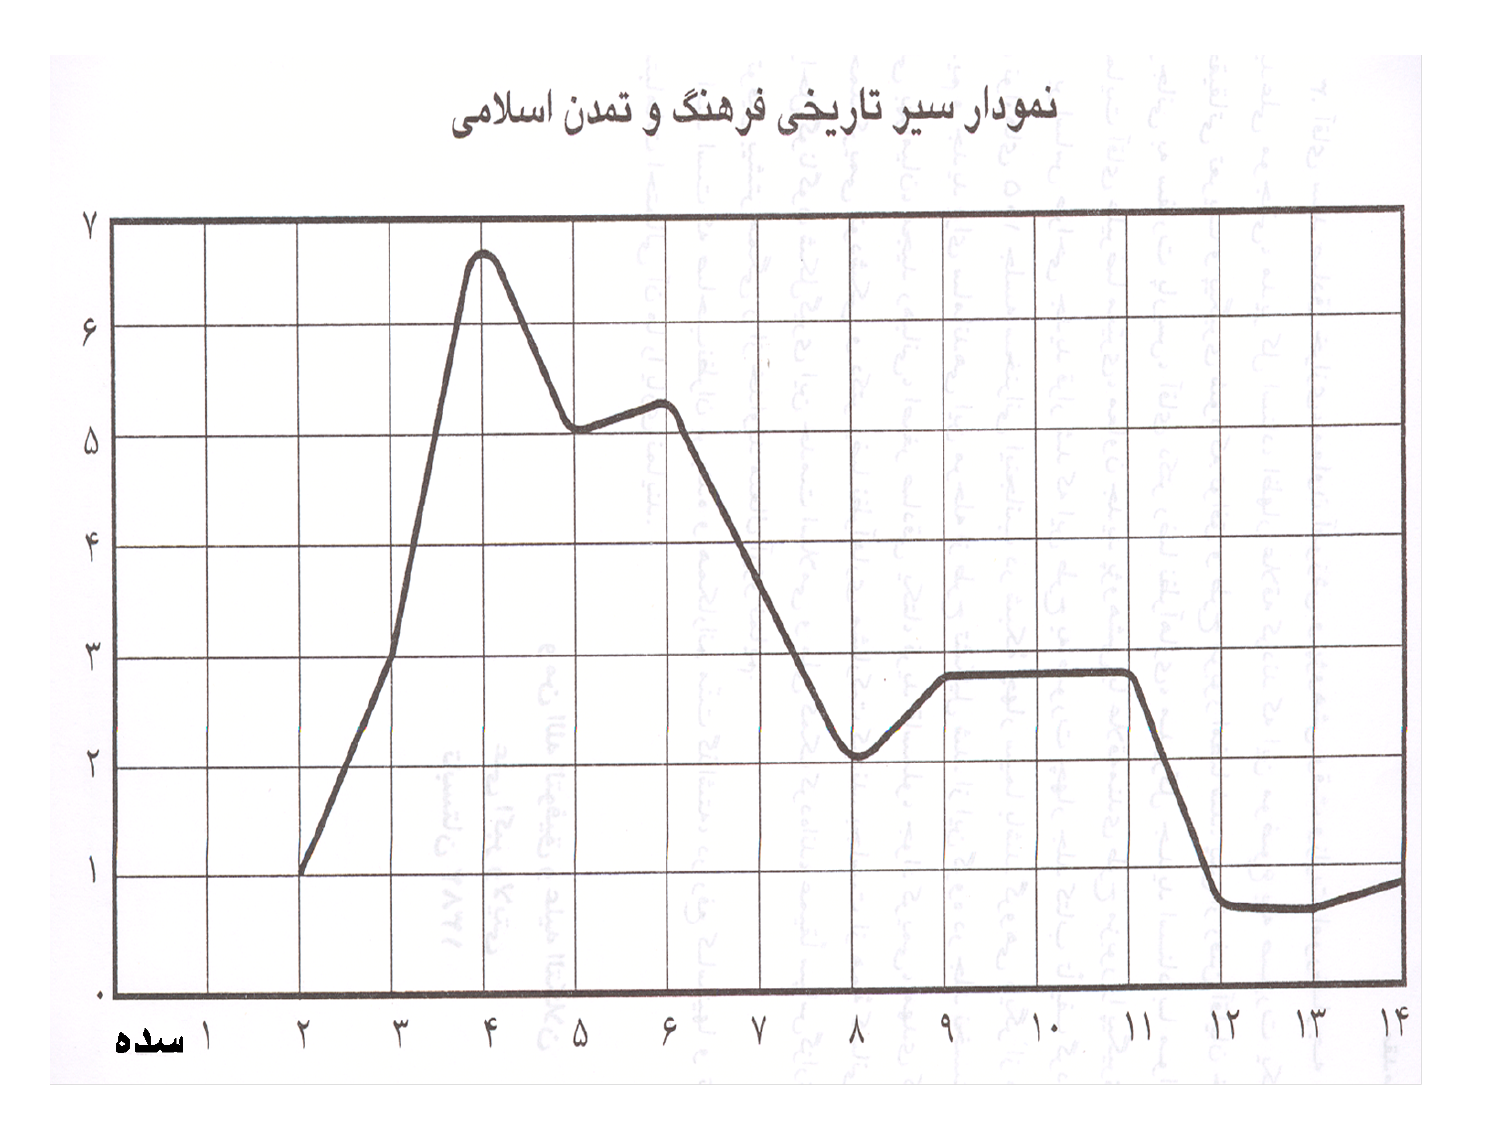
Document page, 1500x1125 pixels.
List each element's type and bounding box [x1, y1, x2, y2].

list [48, 54, 1423, 1085]
